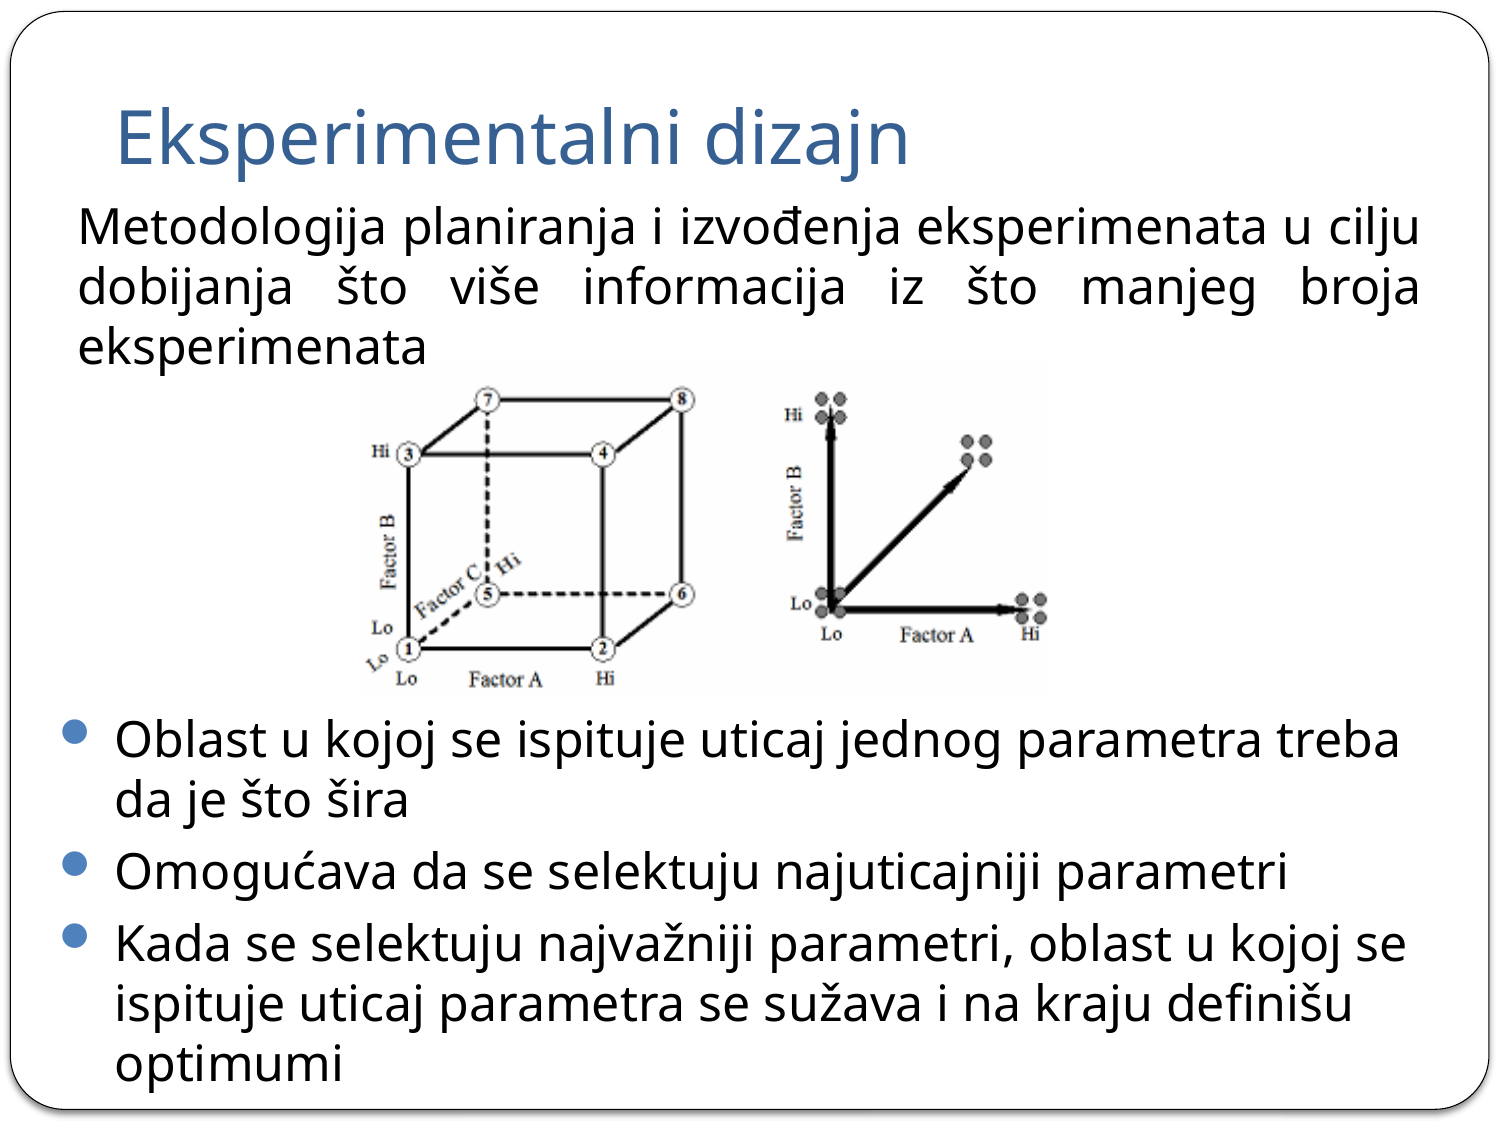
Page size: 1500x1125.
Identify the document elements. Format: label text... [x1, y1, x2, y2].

text_box Metodologija planiranja i izvođenja eksperimenata u cilju dobijanja što više informacija iz što manjeg broja eksperimenata [62, 187, 1438, 383]
title Eksperimentalni dizajn [99, 50, 1375, 187]
picture [349, 362, 1089, 701]
list Oblast u kojoj se ispituje uticaj jednog parametra treba da je što šira Omogućava da se selektuju najuticajniji parametri Kada se selektuju najvažniji parametri, oblast u kojoj se ispituje uticaj parametra se sužava i na kraju definišu optimumi [43, 699, 1482, 1100]
